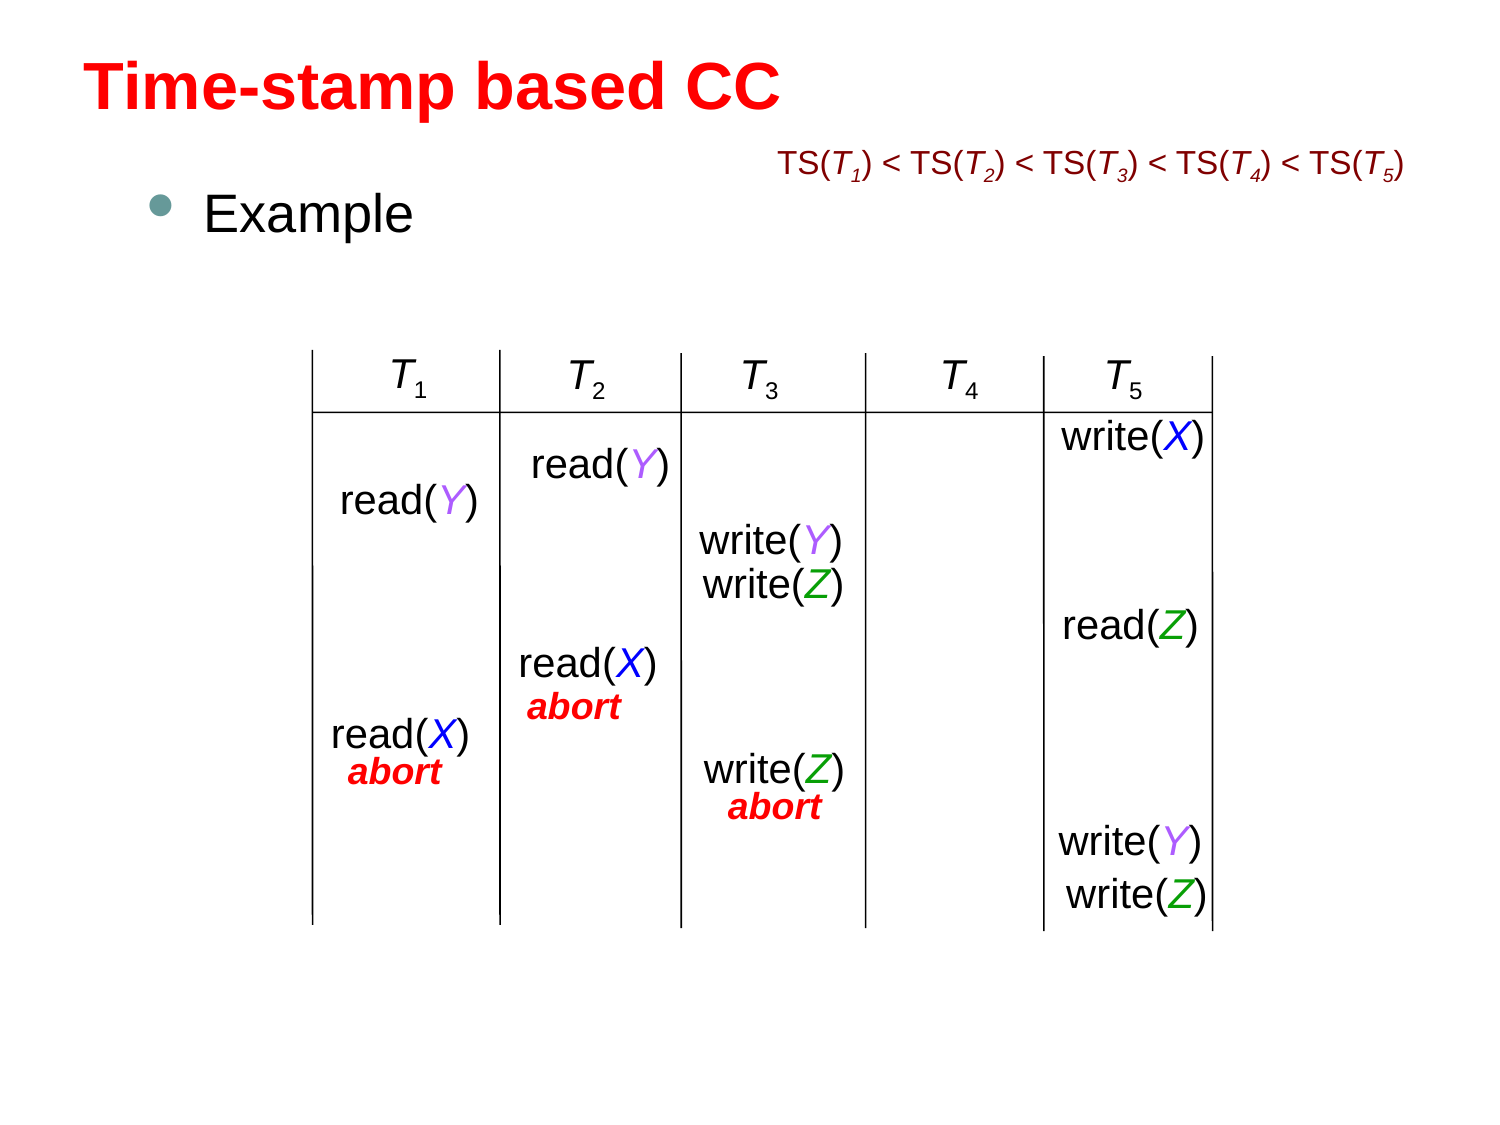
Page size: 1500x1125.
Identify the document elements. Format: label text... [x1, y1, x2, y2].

title Time-stamp based CC [68, 0, 1461, 131]
text_box read(X) [315, 699, 497, 765]
text_box T1 [373, 339, 443, 411]
text_box read(Z) [1047, 590, 1226, 655]
text_box T4 [924, 340, 994, 413]
text_box write(Z) [688, 549, 871, 615]
text_box abort [512, 674, 657, 735]
text_box write(X) [1046, 401, 1232, 467]
text_box abort [713, 774, 858, 835]
text_box T3 [724, 340, 794, 413]
text_box write(Z) [1051, 859, 1246, 925]
list Example [74, 170, 1426, 834]
text_box TS(T1) < TS(T2) < TS(T3) < TS(T4) < TS(T5) [762, 133, 1452, 240]
text_box read(Y) [324, 465, 494, 531]
text_box abort [333, 739, 478, 800]
text_box read(X) [503, 628, 684, 693]
text_box write(Z) [688, 734, 872, 800]
text_box write(Y) [1043, 806, 1229, 871]
text_box read(Y) [516, 429, 686, 495]
text_box T5 [1088, 340, 1158, 401]
text_box T2 [551, 340, 621, 412]
text_box write(Y) [684, 505, 870, 571]
